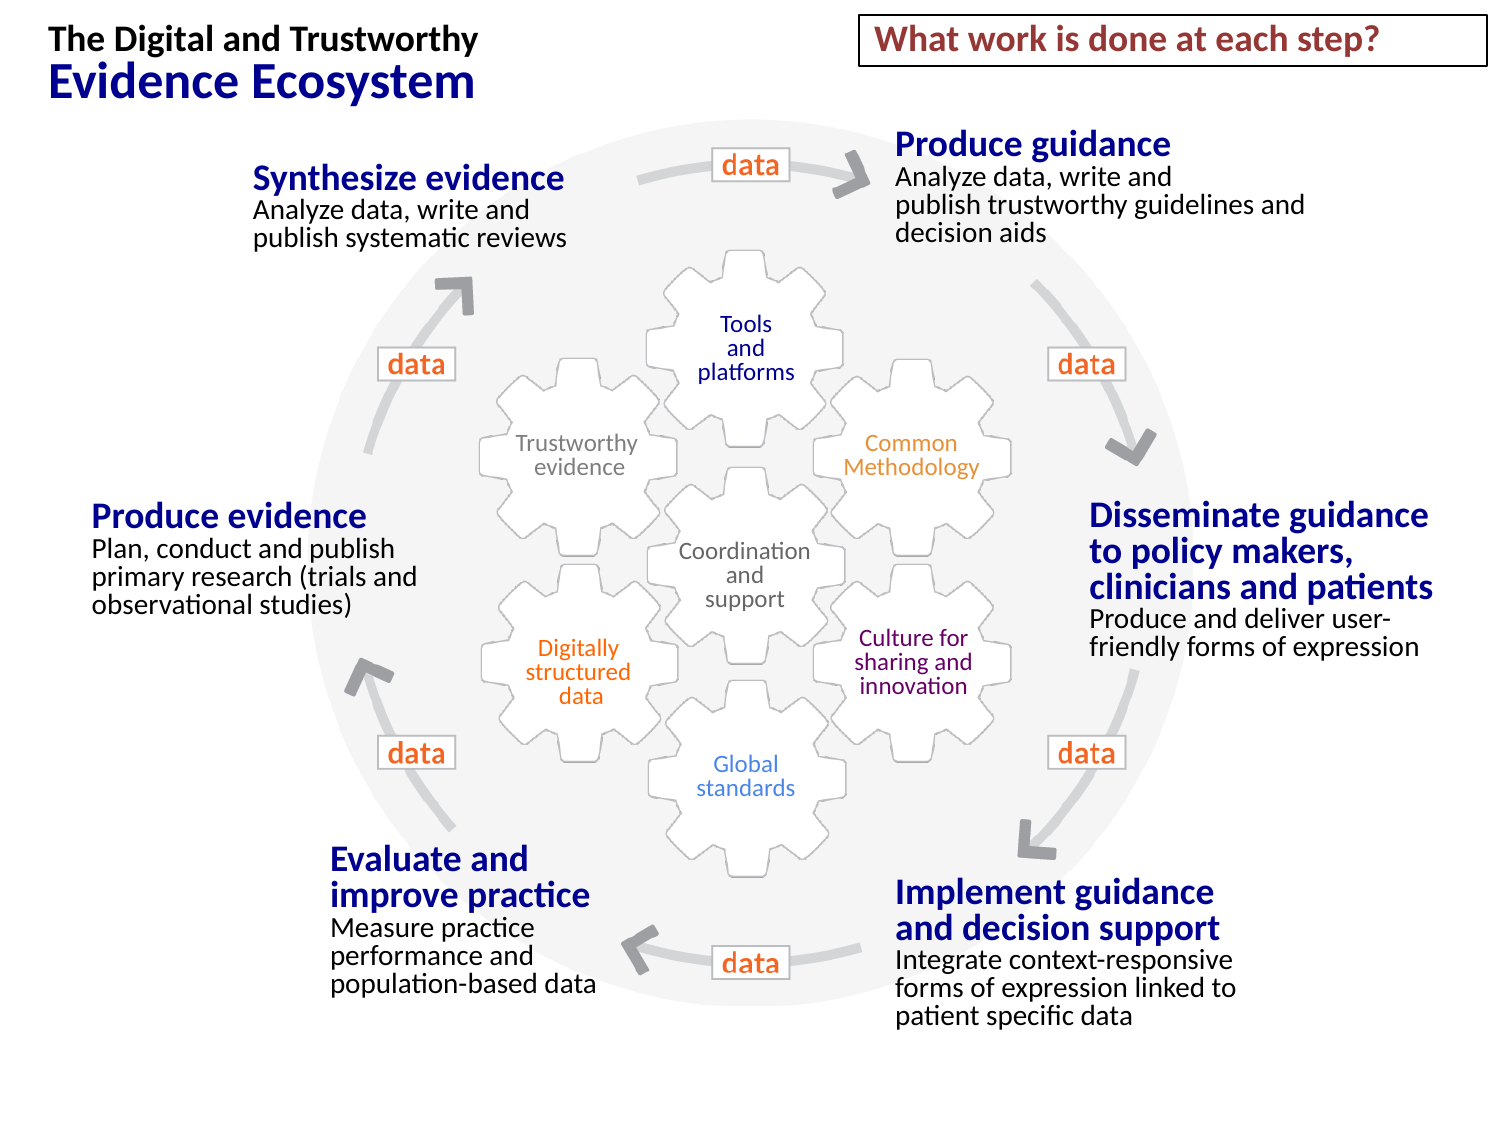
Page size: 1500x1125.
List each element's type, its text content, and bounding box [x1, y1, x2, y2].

text_box Produce guidance Analyze data, write and publish trustworthy guidelines and decision aids [880, 120, 1345, 256]
text_box Evaluate and improve practice Measure practice performance and population-based data [315, 835, 664, 1007]
text_box What work is done at each step? [859, 15, 1487, 67]
text_box Implement guidance and decision support Integrate context-responsive forms of expression linked to patient specific data [880, 867, 1264, 1039]
text_box Synthesize evidence Analyze data, write and publish systematic reviews [237, 154, 703, 261]
picture [307, 119, 1193, 1006]
text_box Produce evidence Plan, conduct and publish primary research (trials and observational studies) [76, 492, 541, 628]
text_box Disseminate guidance to policy makers, clinicians and patients Produce and deliver user-friendly forms of expression [1074, 491, 1458, 670]
